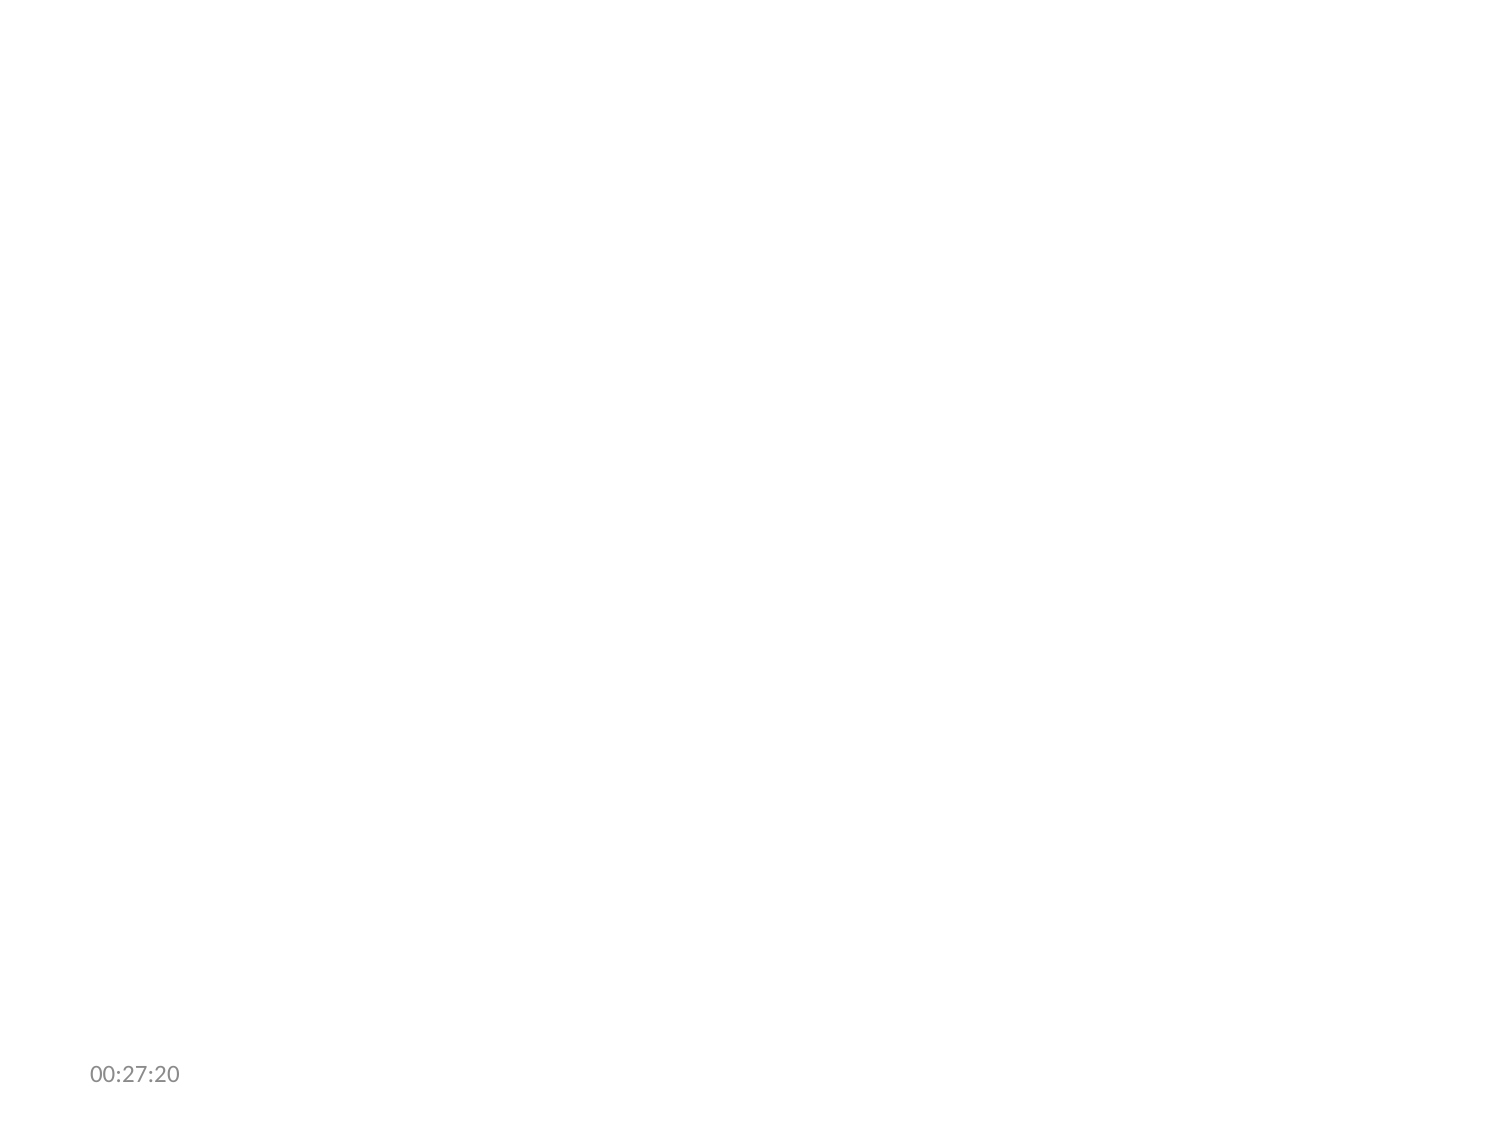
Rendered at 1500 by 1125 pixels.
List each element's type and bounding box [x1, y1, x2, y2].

slide_number [75, 1042, 425, 1103]
